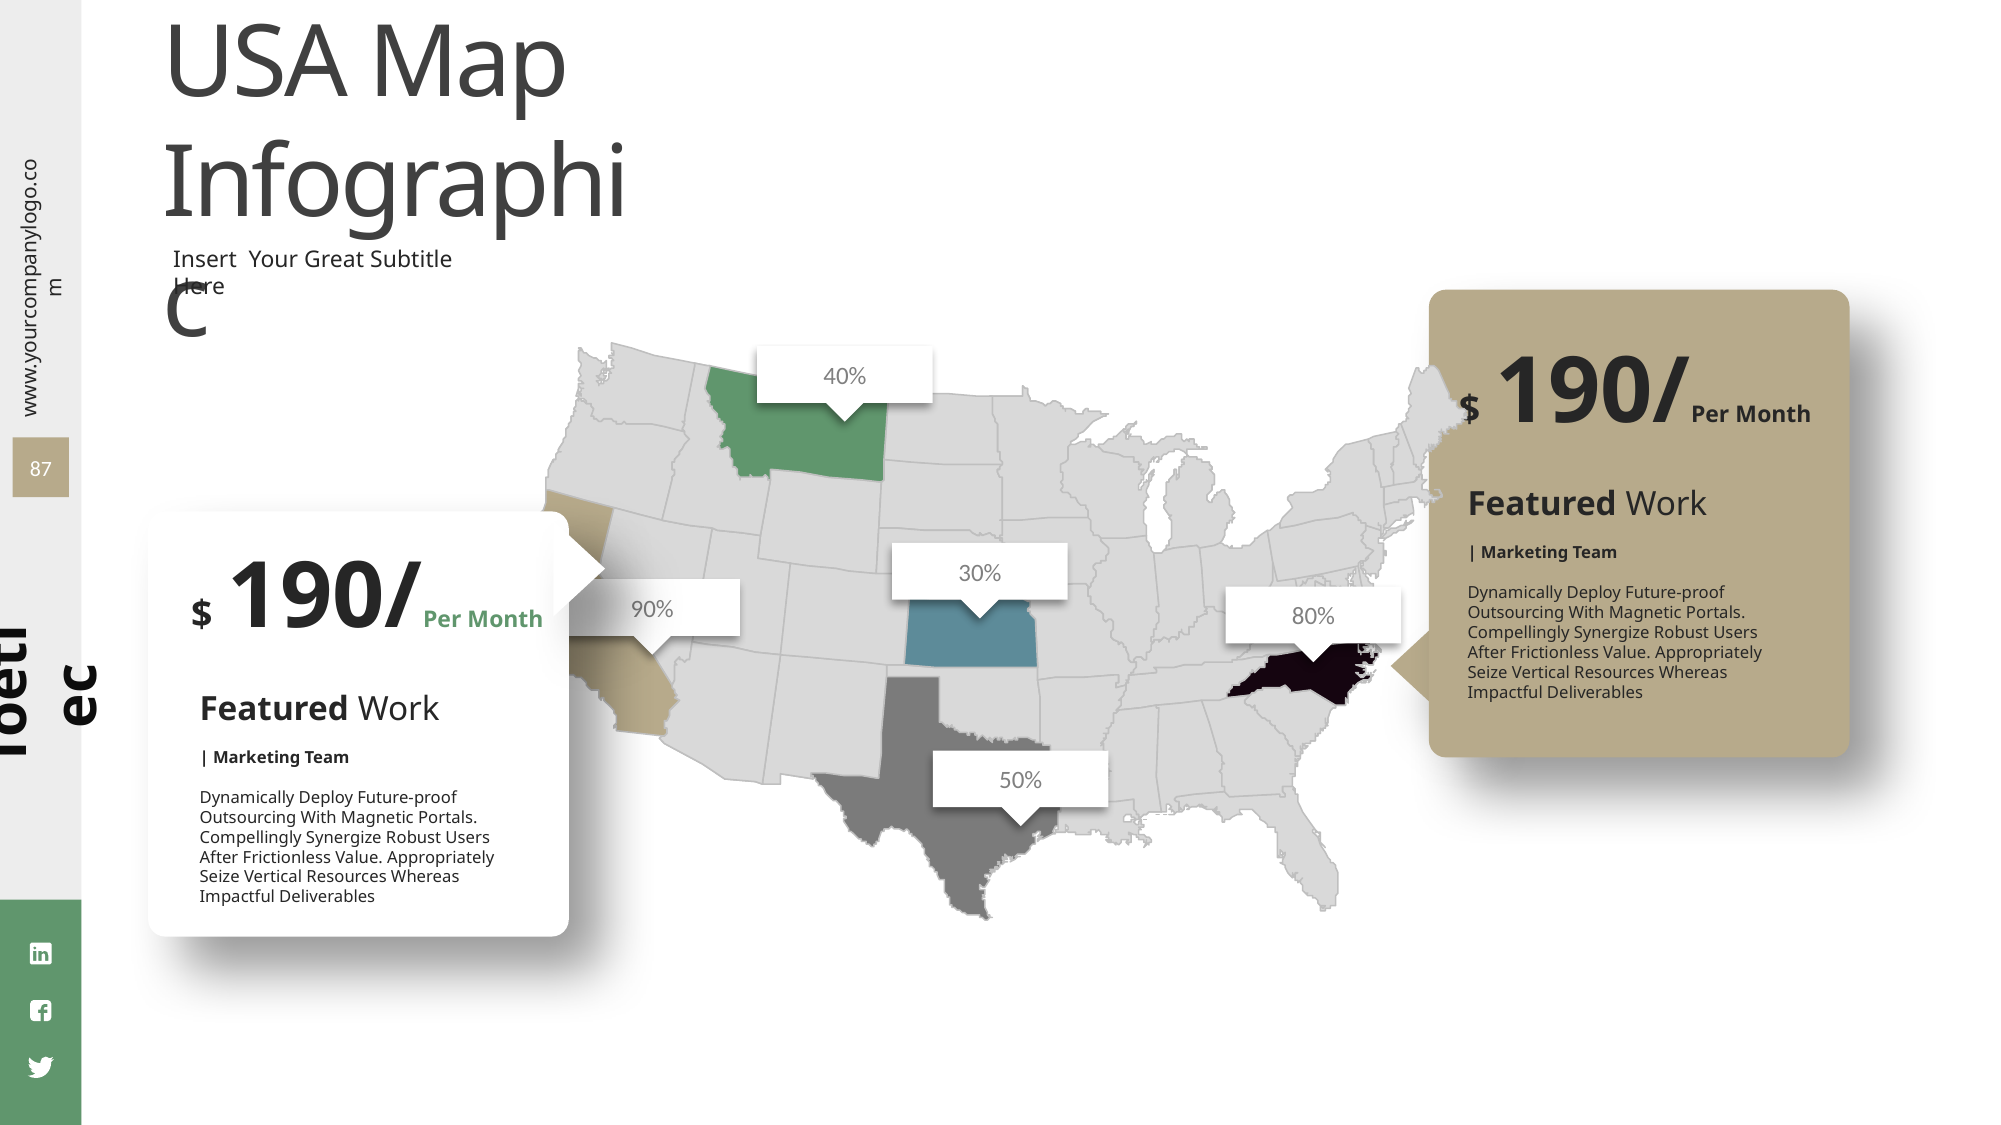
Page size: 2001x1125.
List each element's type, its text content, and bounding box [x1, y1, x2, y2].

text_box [148, 511, 606, 937]
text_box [1390, 289, 1850, 758]
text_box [533, 342, 1467, 921]
text_box Insert Your Great Subtitle Here [158, 237, 512, 307]
text_box USA Map Infographic [147, 116, 677, 236]
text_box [167, 528, 567, 917]
slide_number 87 [12, 437, 69, 498]
